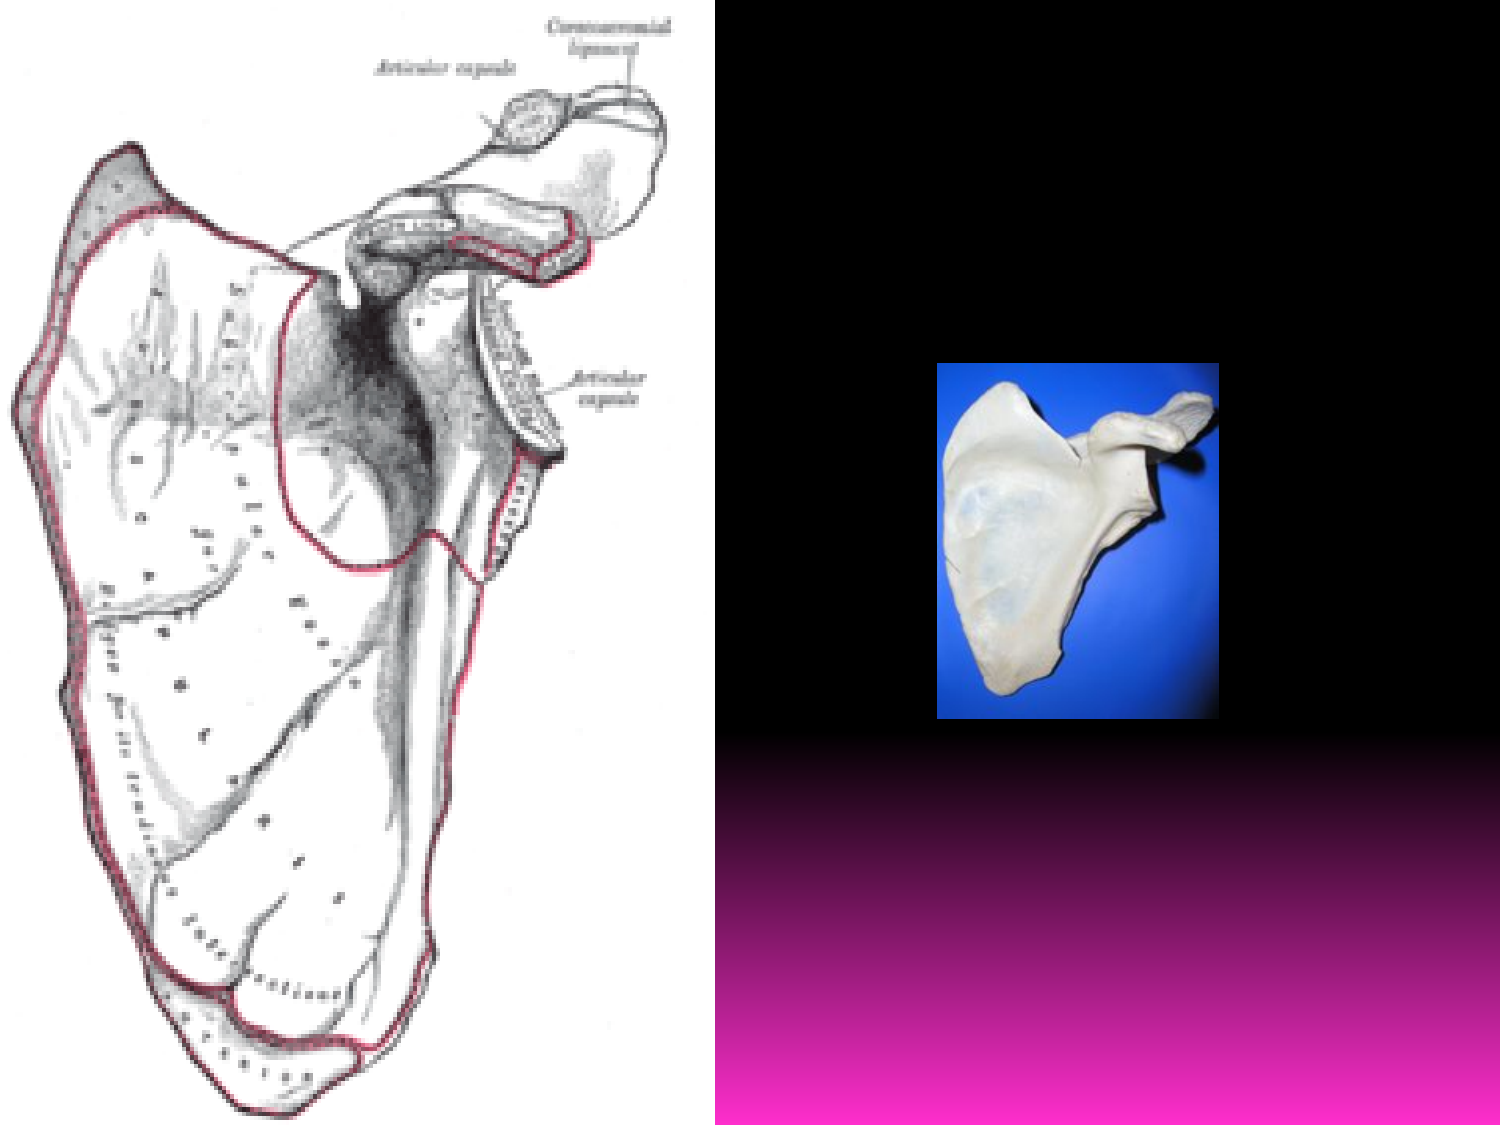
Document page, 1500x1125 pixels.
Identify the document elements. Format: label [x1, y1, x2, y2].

list [0, 0, 716, 1125]
picture [937, 362, 1220, 719]
